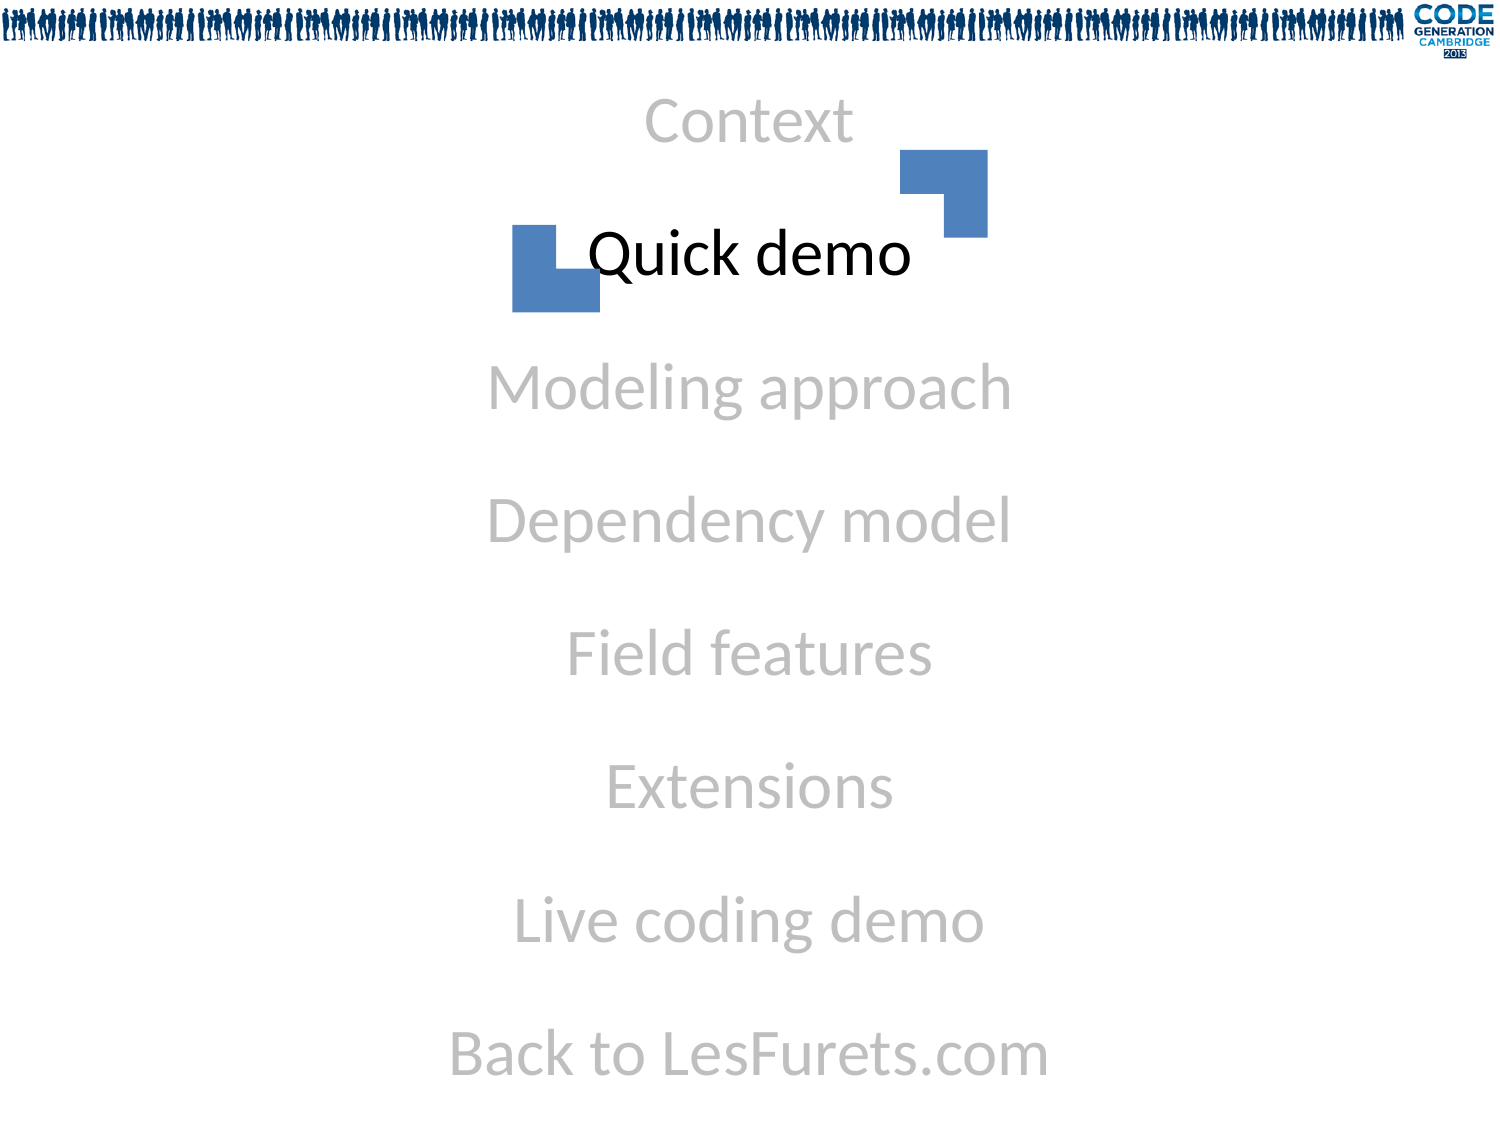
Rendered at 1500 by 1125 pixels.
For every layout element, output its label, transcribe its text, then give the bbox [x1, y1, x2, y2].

text_box [898, 148, 990, 240]
picture [0, 0, 1500, 75]
text_box [510, 223, 602, 315]
list Context Quick demo Modeling approach Dependency model Field features Extensions Live coding demo Back to LesFurets.com [75, 62, 1425, 1063]
